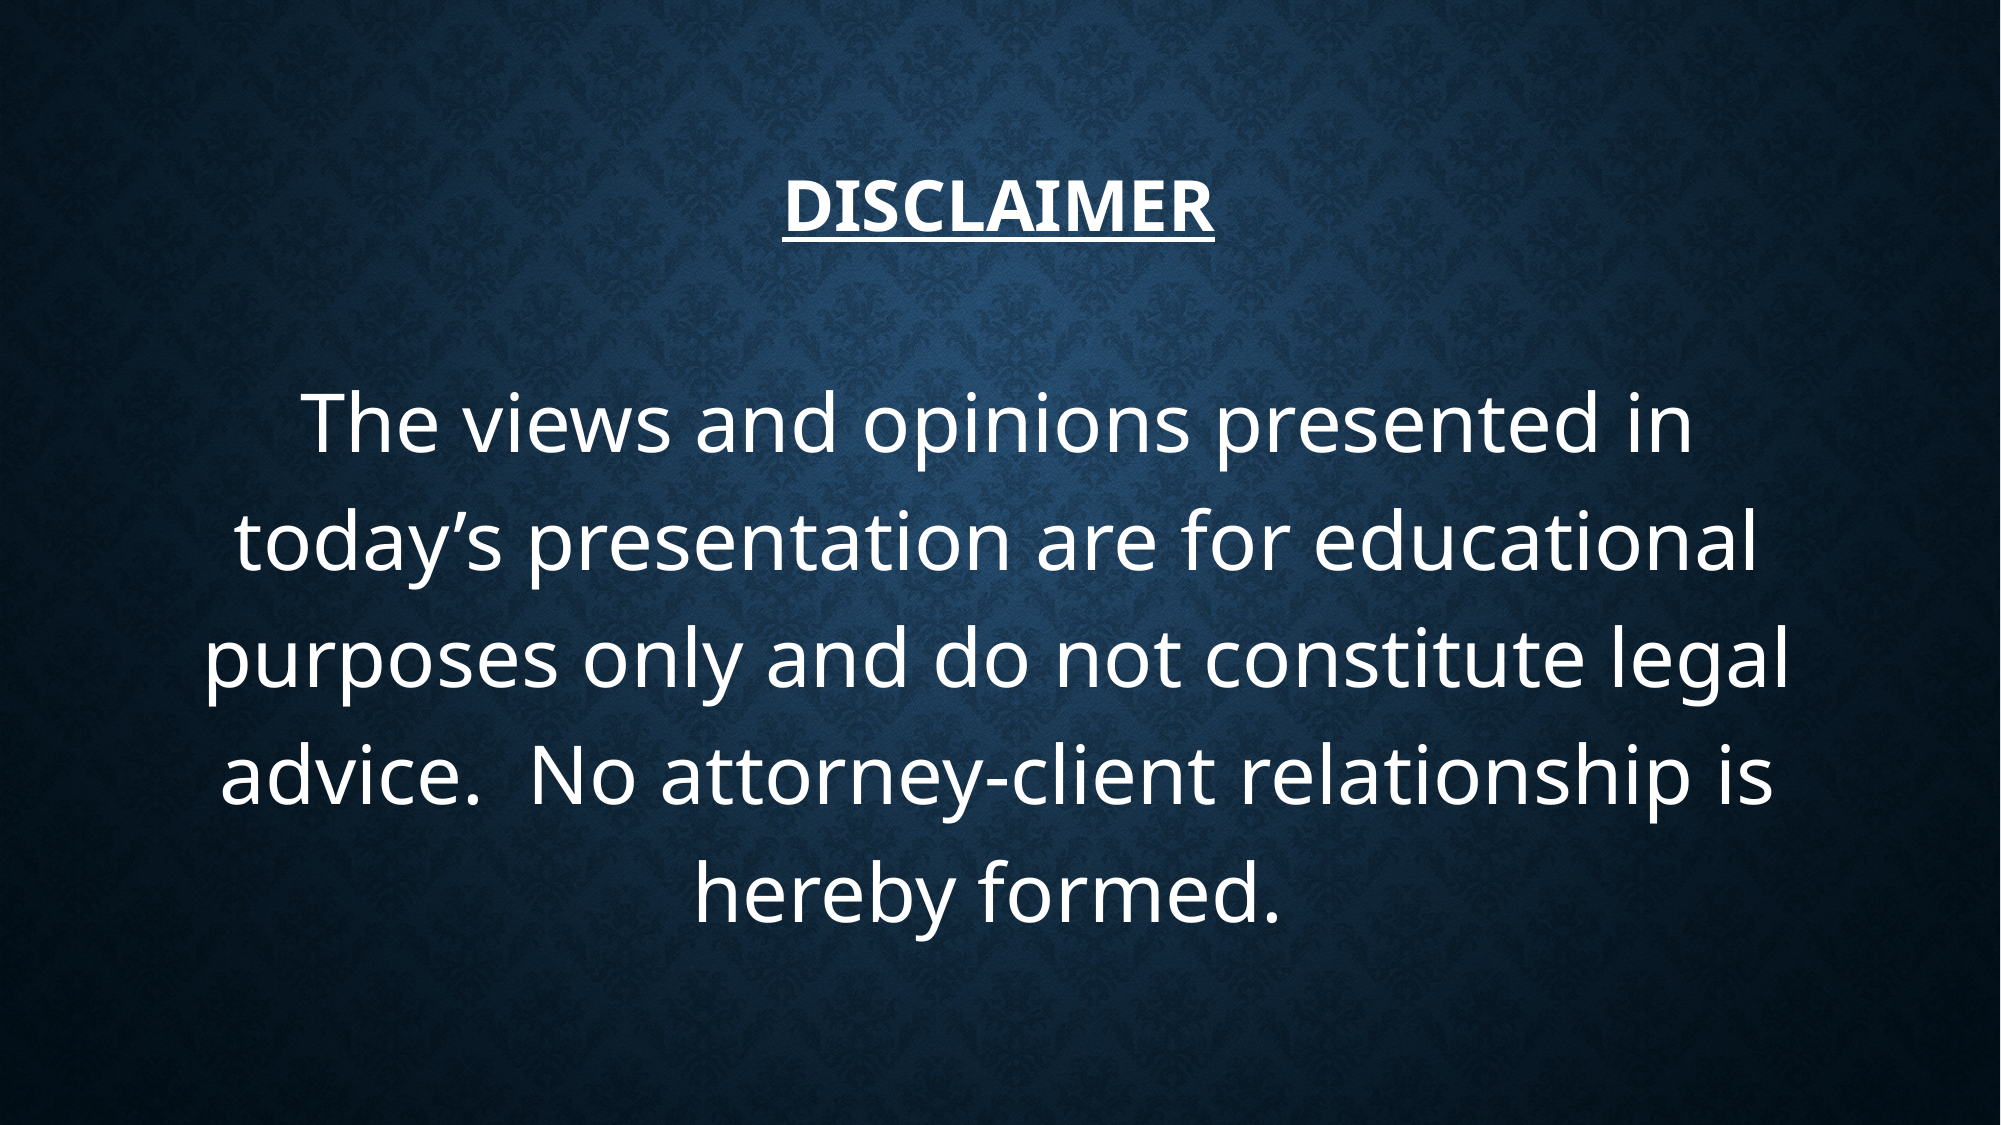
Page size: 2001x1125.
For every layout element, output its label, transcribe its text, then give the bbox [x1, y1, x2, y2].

list The views and opinions presented in today’s presentation are for educational purposes only and do not constitute legal advice. No attorney-client relationship is hereby formed. [149, 343, 1849, 950]
title Disclaimer [149, 99, 1849, 318]
